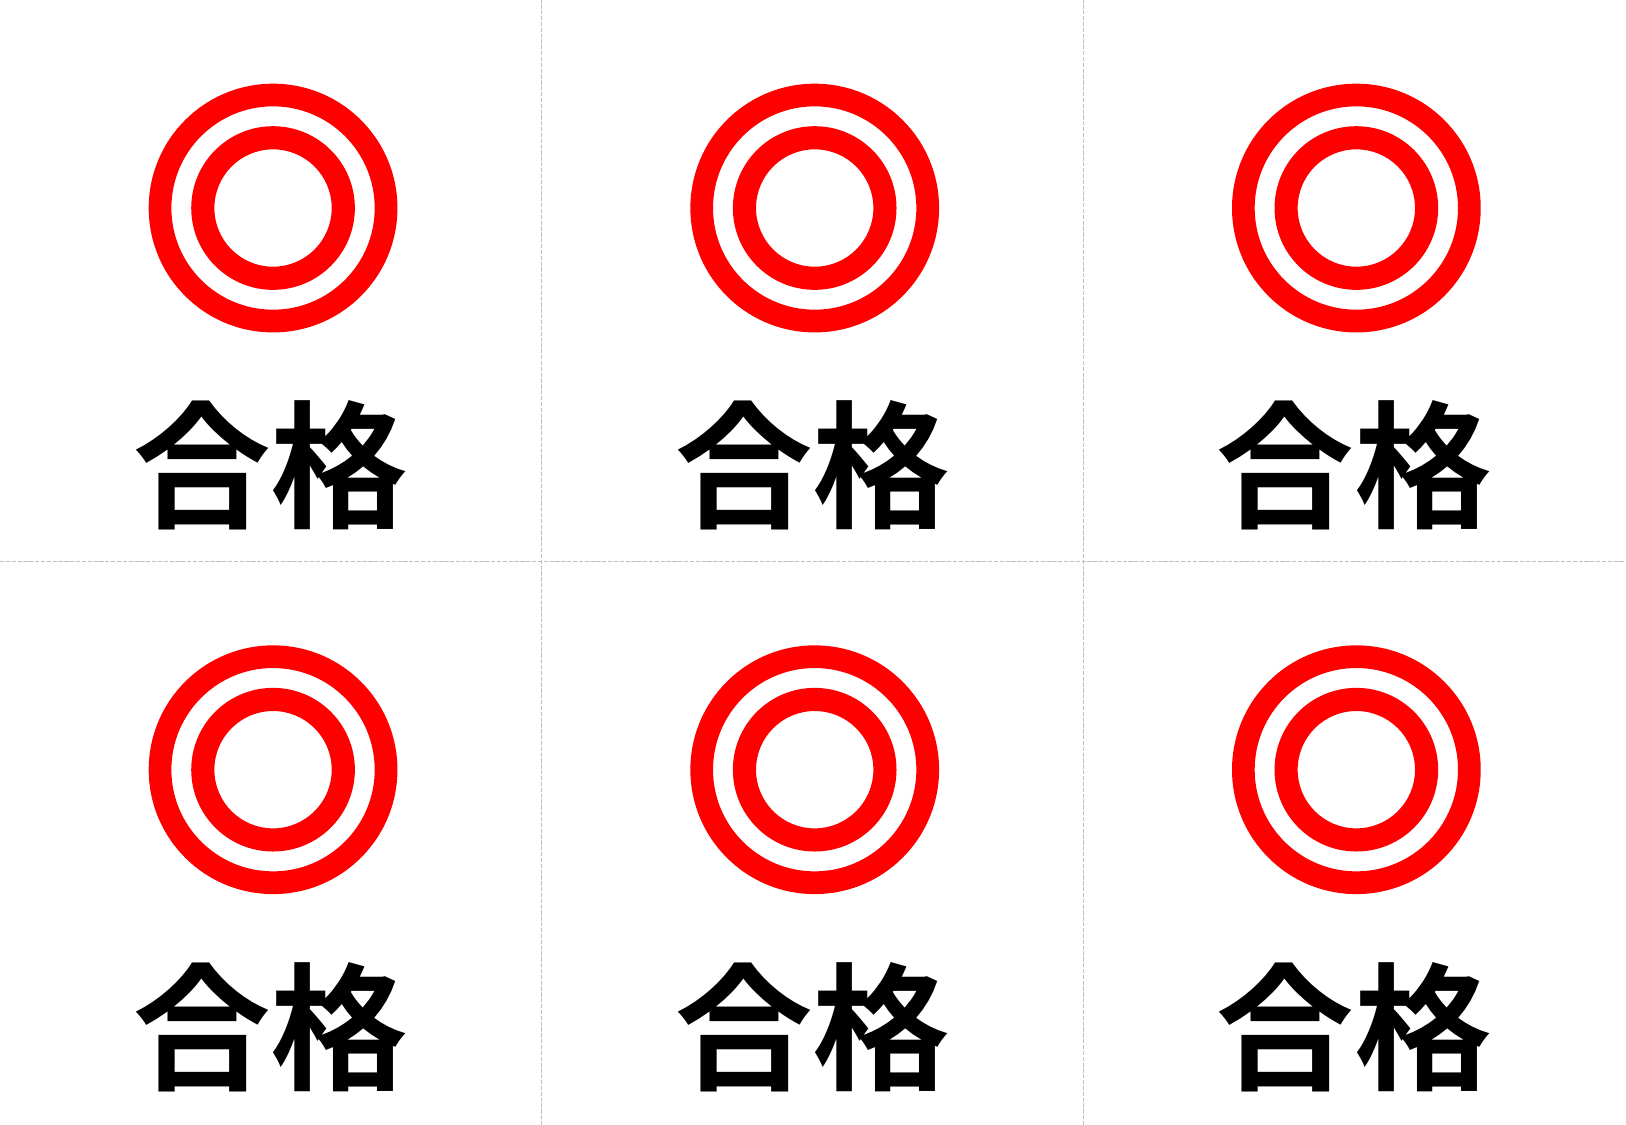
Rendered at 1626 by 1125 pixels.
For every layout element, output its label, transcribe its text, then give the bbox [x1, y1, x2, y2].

text_box [147, 644, 399, 896]
text_box 合格 [674, 379, 951, 545]
text_box 合格 [1216, 941, 1492, 1107]
text_box [147, 82, 399, 334]
text_box [1230, 82, 1482, 334]
text_box 合格 [133, 379, 409, 545]
text_box [1230, 644, 1482, 896]
text_box 合格 [674, 941, 951, 1107]
text_box [689, 82, 941, 334]
text_box 合格 [133, 941, 409, 1107]
text_box [689, 644, 941, 896]
text_box 合格 [1216, 379, 1492, 545]
